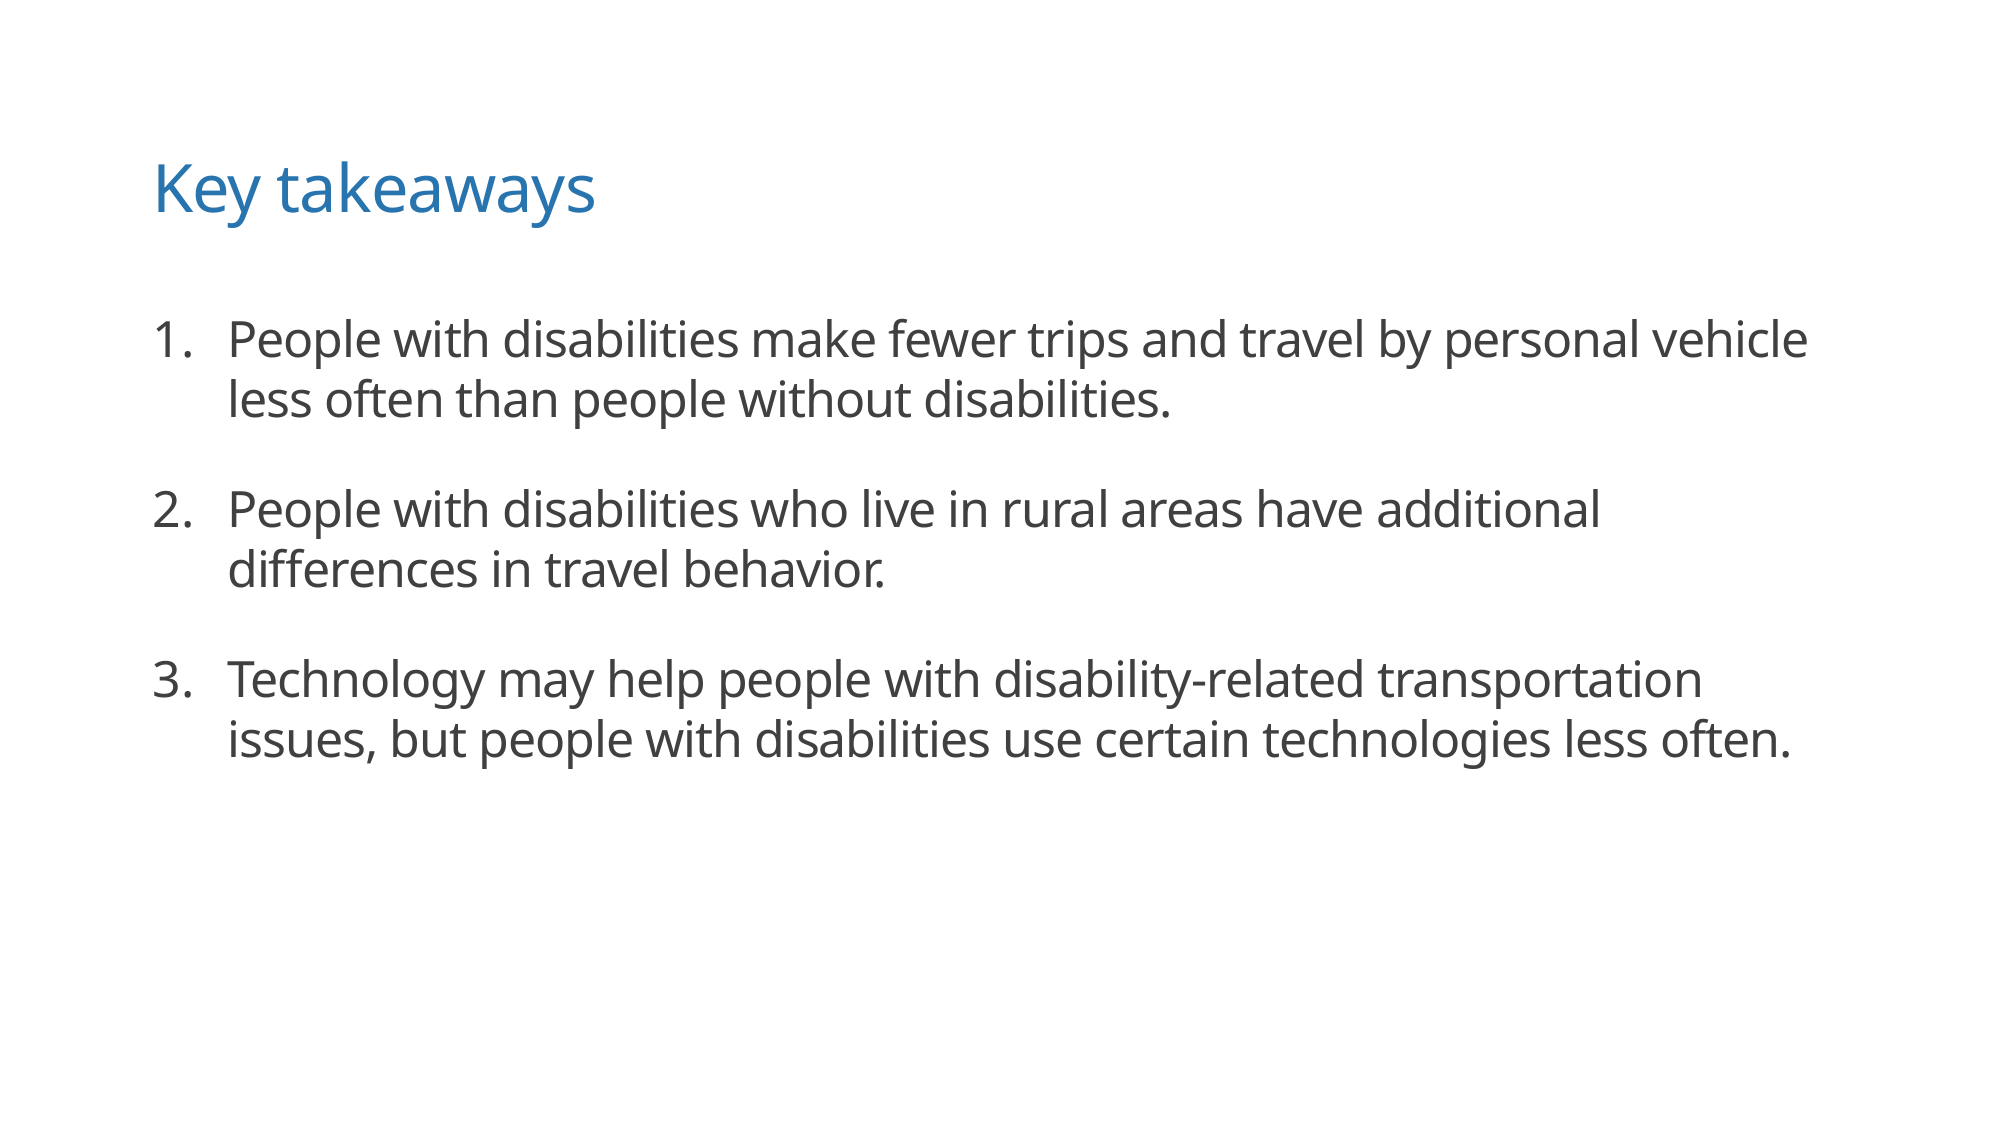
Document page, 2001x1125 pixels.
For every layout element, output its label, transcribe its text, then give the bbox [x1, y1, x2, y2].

list People with disabilities make fewer trips and travel by personal vehicle less often than people without disabilities. People with disabilities who live in rural areas have additional differences in travel behavior. Technology may help people with disability-related transportation issues, but people with disabilities use certain technologies less often. [137, 299, 1863, 1014]
title Key takeaways [137, 100, 1863, 271]
